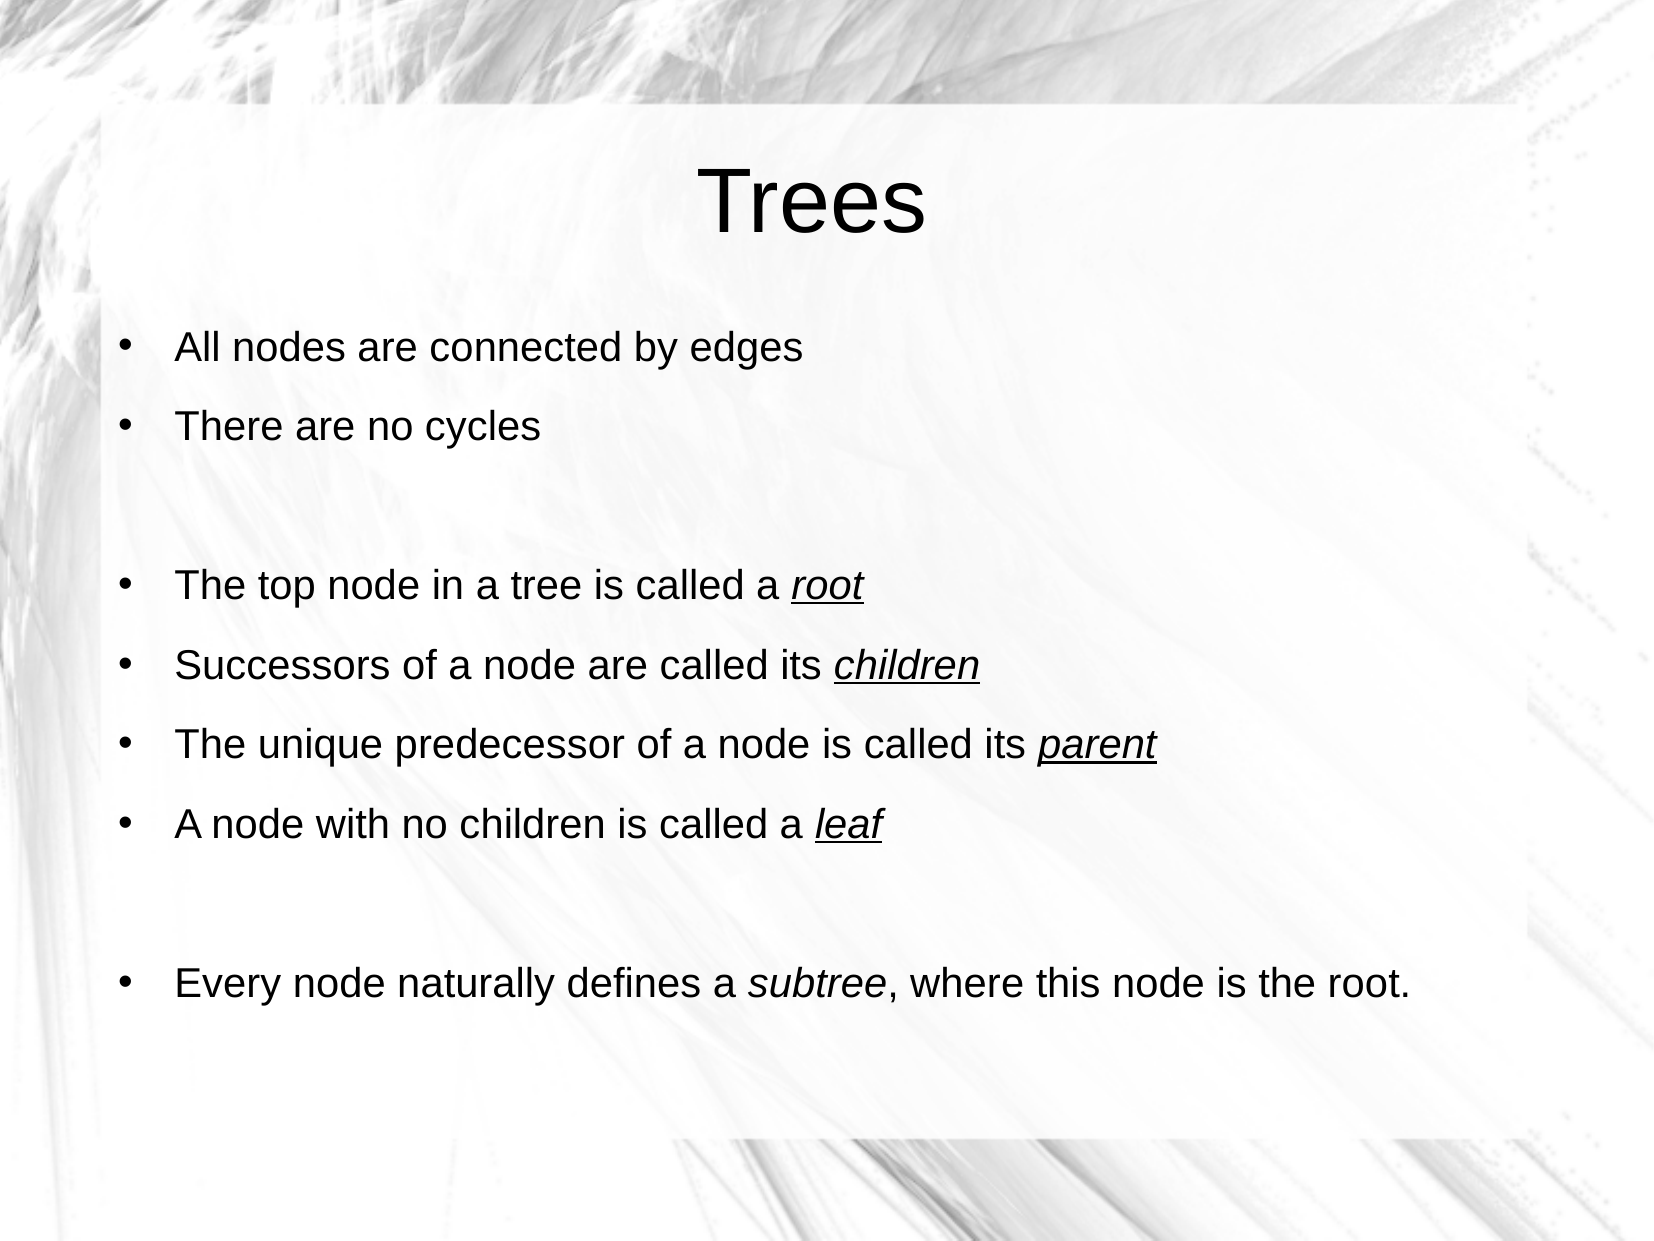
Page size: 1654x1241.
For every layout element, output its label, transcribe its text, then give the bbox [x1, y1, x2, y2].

list All nodes are connected by edges There are no cycles The top node in a tree is called a root Successors of a node are called its children The unique predecessor of a node is called its parent A node with no children is called a leaf Every node naturally defines a subtree, where this node is the root. [118, 319, 1571, 1102]
title Trees [118, 112, 1506, 281]
picture [0, 0, 1654, 1241]
